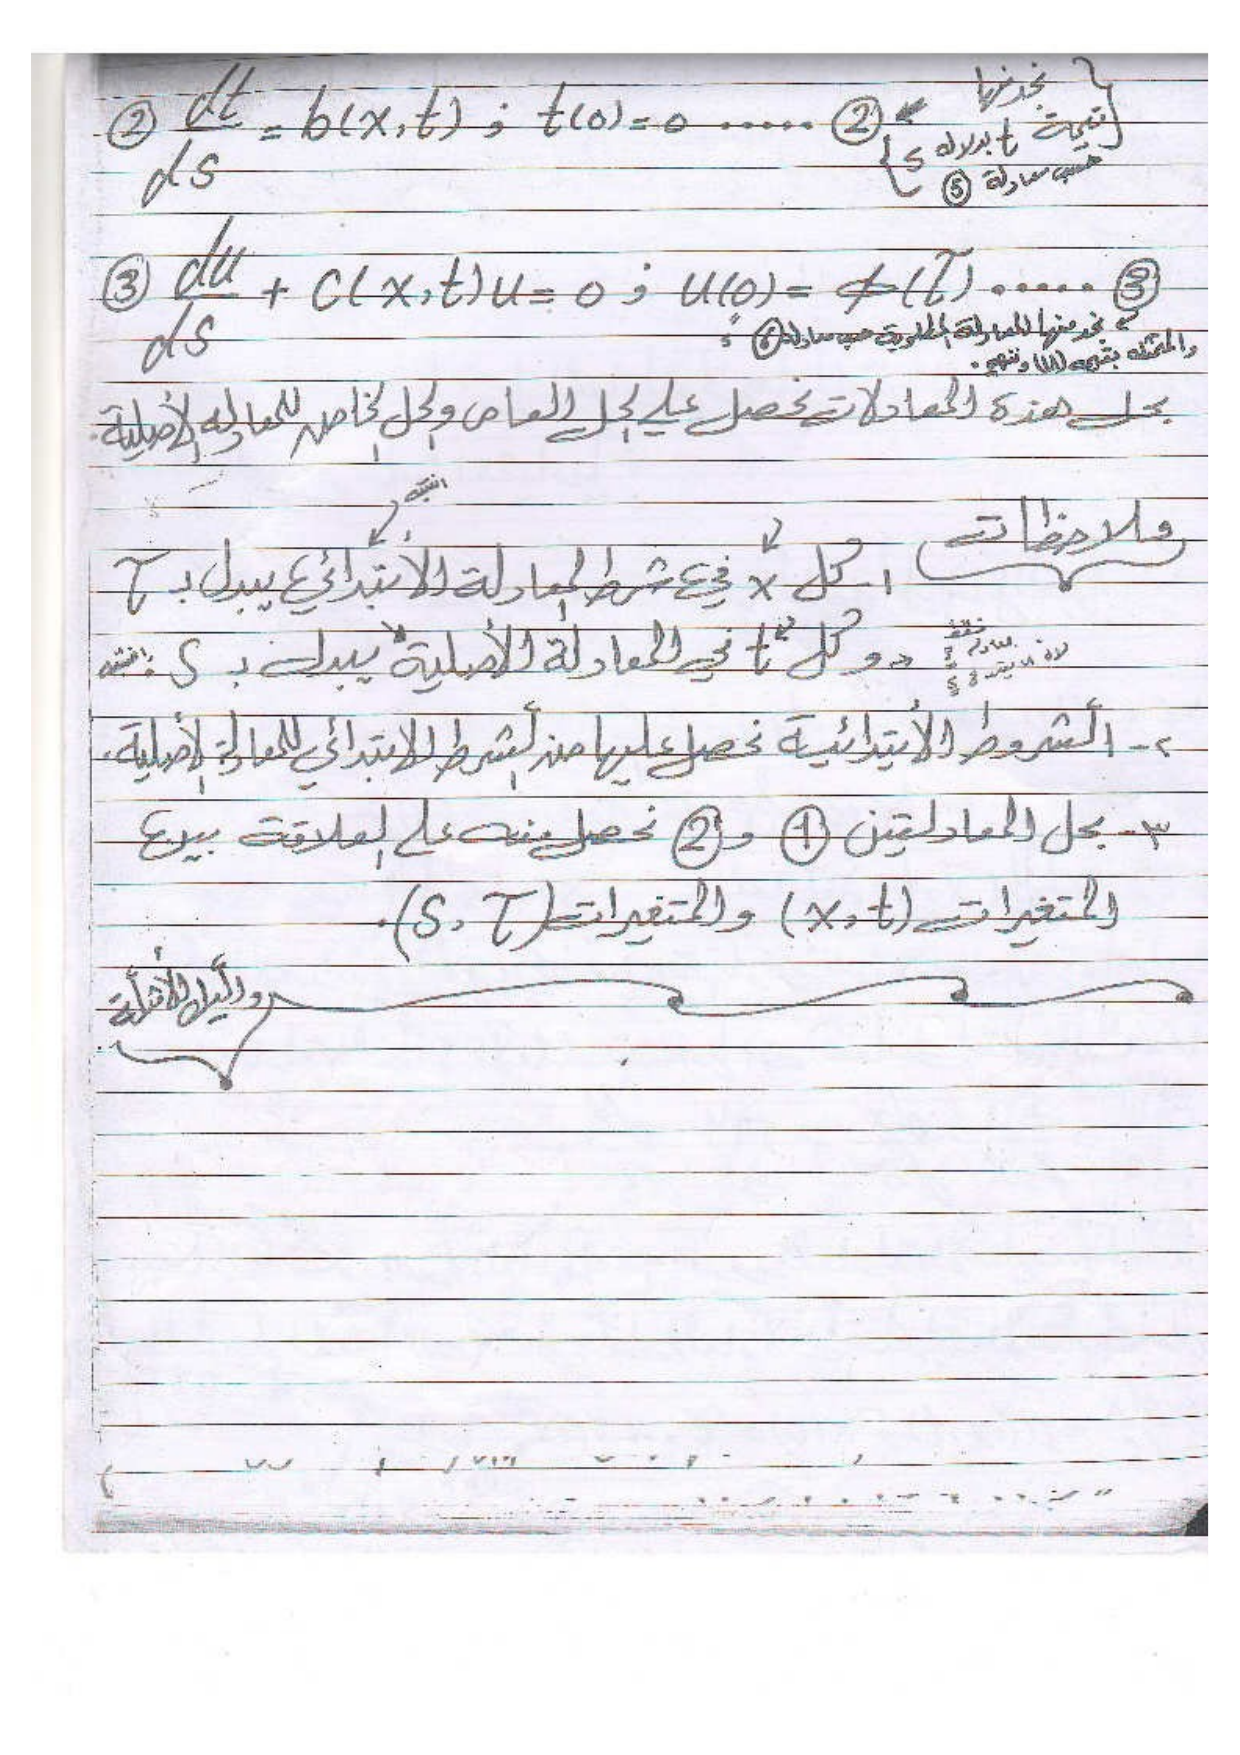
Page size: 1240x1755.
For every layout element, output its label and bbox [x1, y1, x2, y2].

text_box [31, 44, 1209, 1696]
